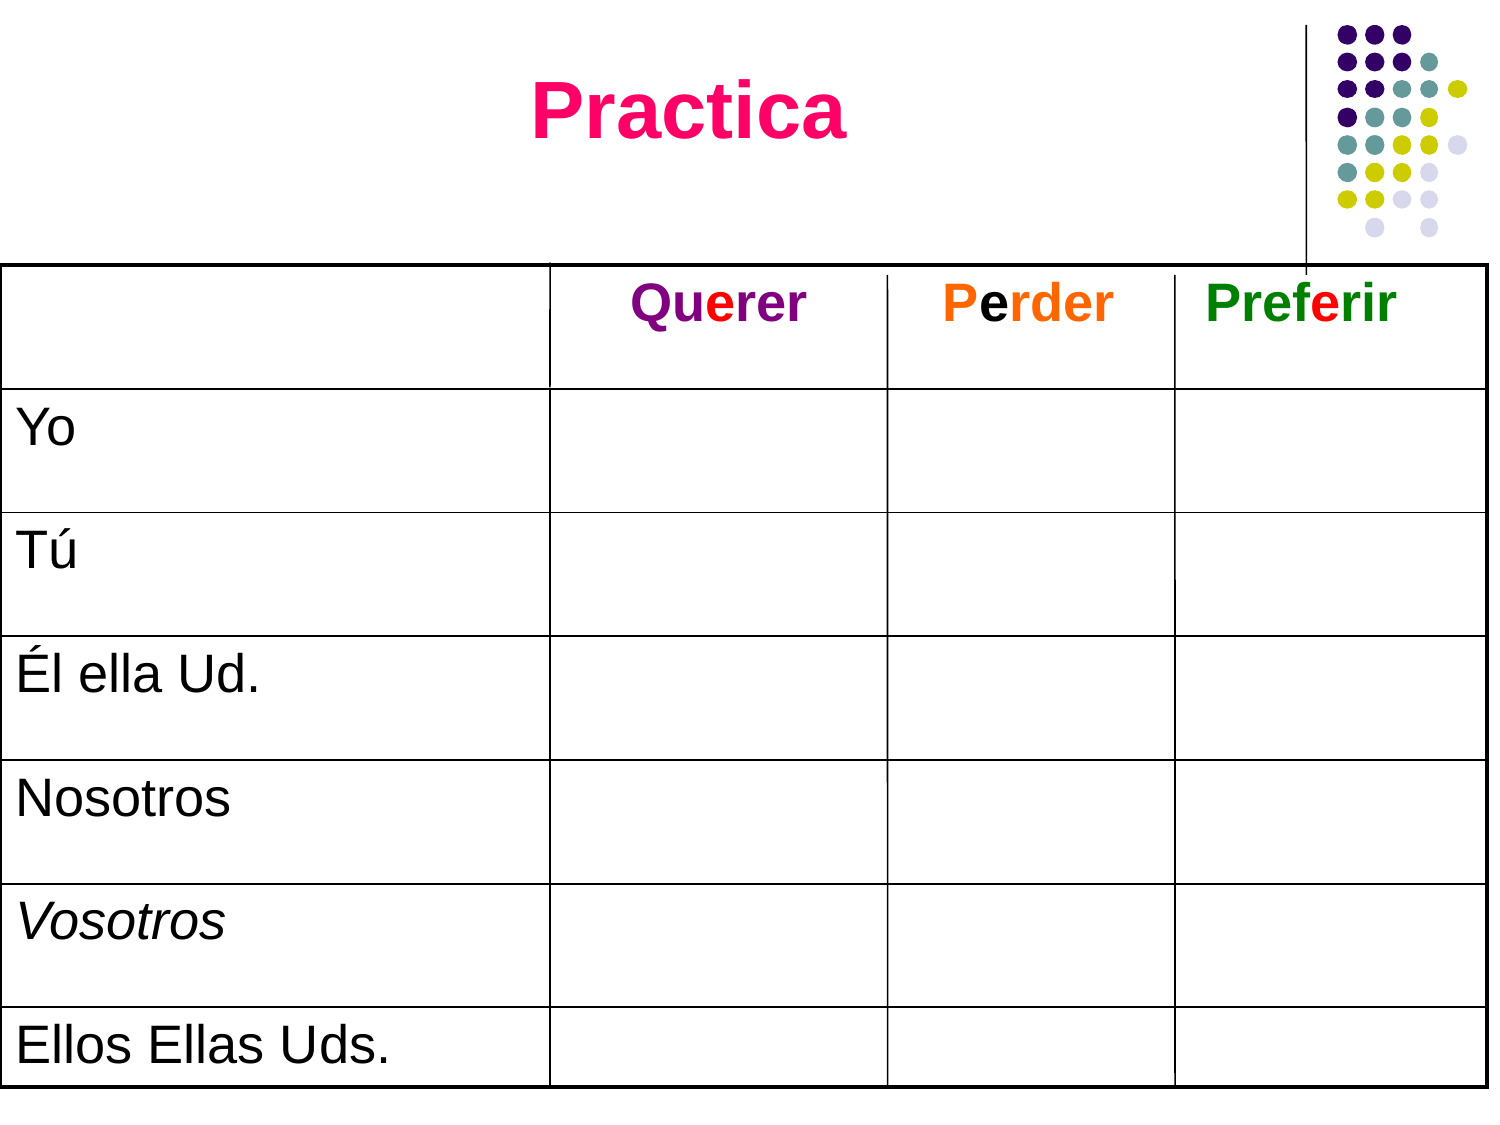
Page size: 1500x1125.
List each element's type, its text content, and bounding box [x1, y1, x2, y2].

table_cell Ellos Ellas Uds. [2, 1008, 549, 1085]
table_cell [1175, 513, 1485, 635]
table_cell Yo [2, 390, 549, 512]
table_cell [1176, 885, 1485, 1006]
table_cell [551, 513, 887, 635]
table_cell [1175, 637, 1485, 759]
table_cell [551, 637, 887, 759]
table_cell [1176, 1008, 1485, 1085]
text_box Practica [0, 12, 1400, 200]
table_cell [888, 1008, 1175, 1085]
table_cell [888, 390, 1174, 512]
table_header Querer Perder Preferir [2, 267, 1485, 388]
table_cell [551, 761, 887, 883]
table_cell [888, 637, 1174, 759]
table_cell Él ella Ud. [2, 637, 549, 759]
table_cell Vosotros [2, 885, 549, 1006]
table_cell [888, 885, 1175, 1006]
table_cell [888, 761, 1485, 883]
table_cell [551, 1008, 887, 1085]
table_cell Tú [2, 513, 549, 635]
table_cell [1175, 390, 1485, 512]
table_cell [551, 885, 887, 1006]
table_cell Nosotros [2, 761, 549, 883]
table_cell [551, 390, 887, 512]
table_cell [888, 513, 1174, 635]
